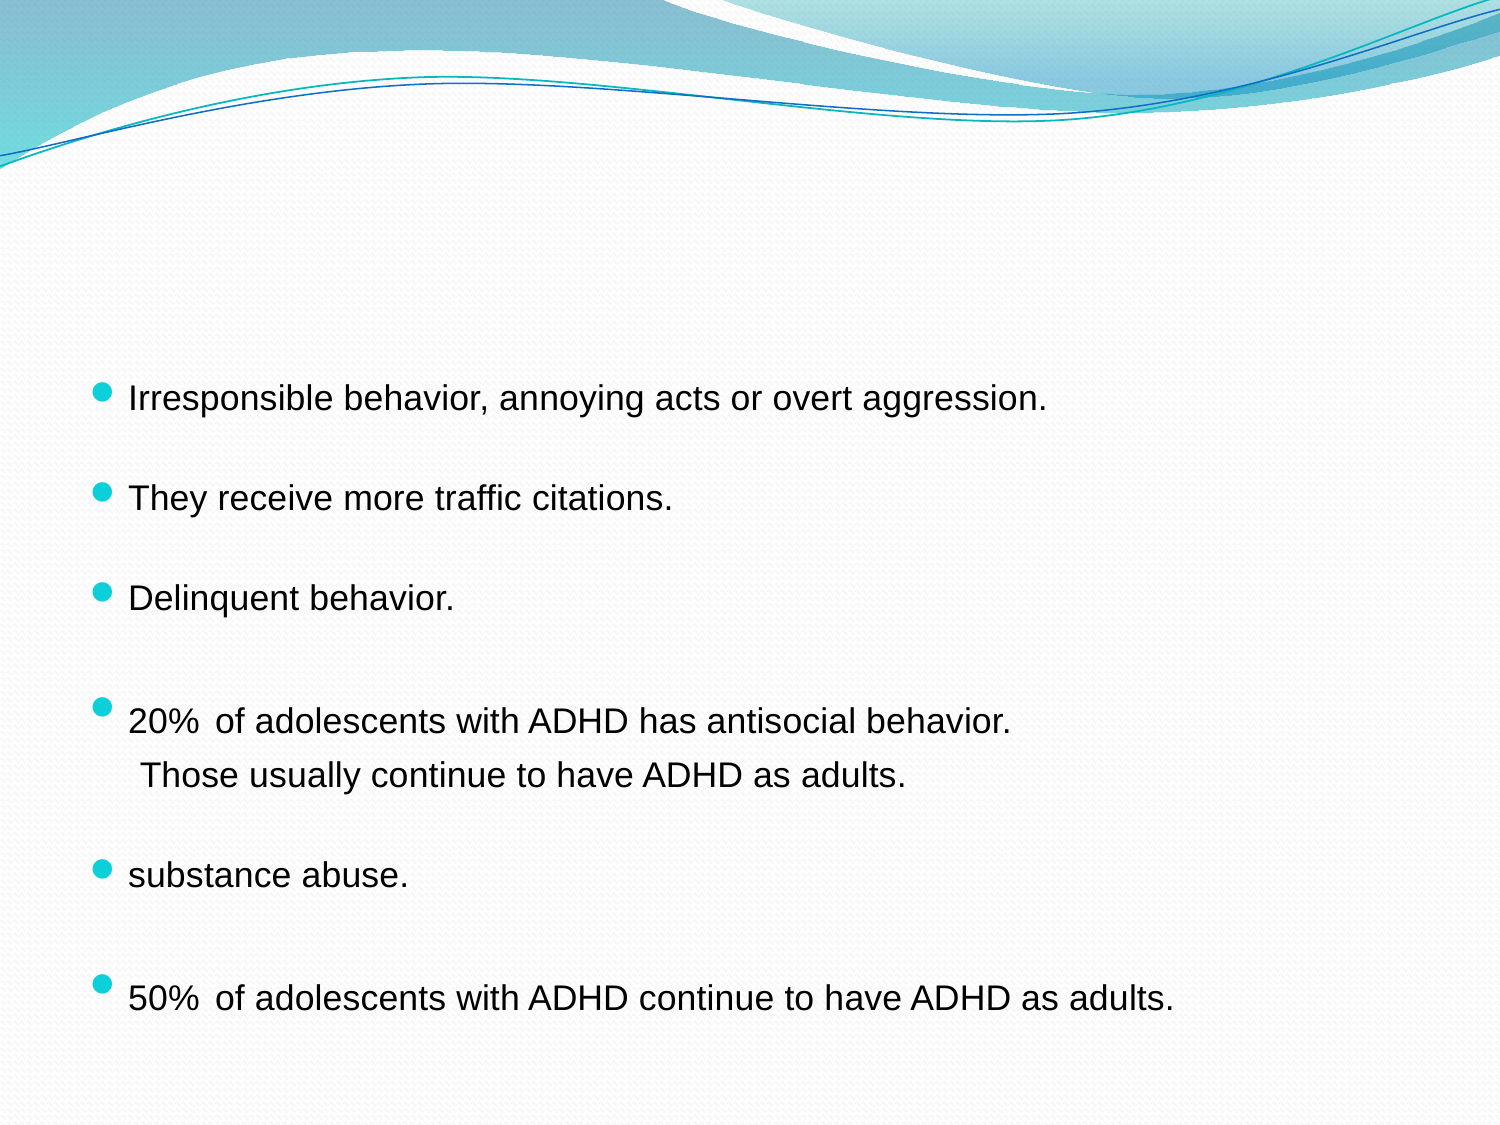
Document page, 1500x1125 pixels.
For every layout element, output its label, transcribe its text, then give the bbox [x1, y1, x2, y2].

list Irresponsible behavior, annoying acts or overt aggression. They receive more traffic citations. Delinquent behavior. 20% of adolescents with ADHD has antisocial behavior. Those usually continue to have ADHD as adults. substance abuse. 50% of adolescents with ADHD continue to have ADHD as adults. [75, 317, 1425, 1038]
